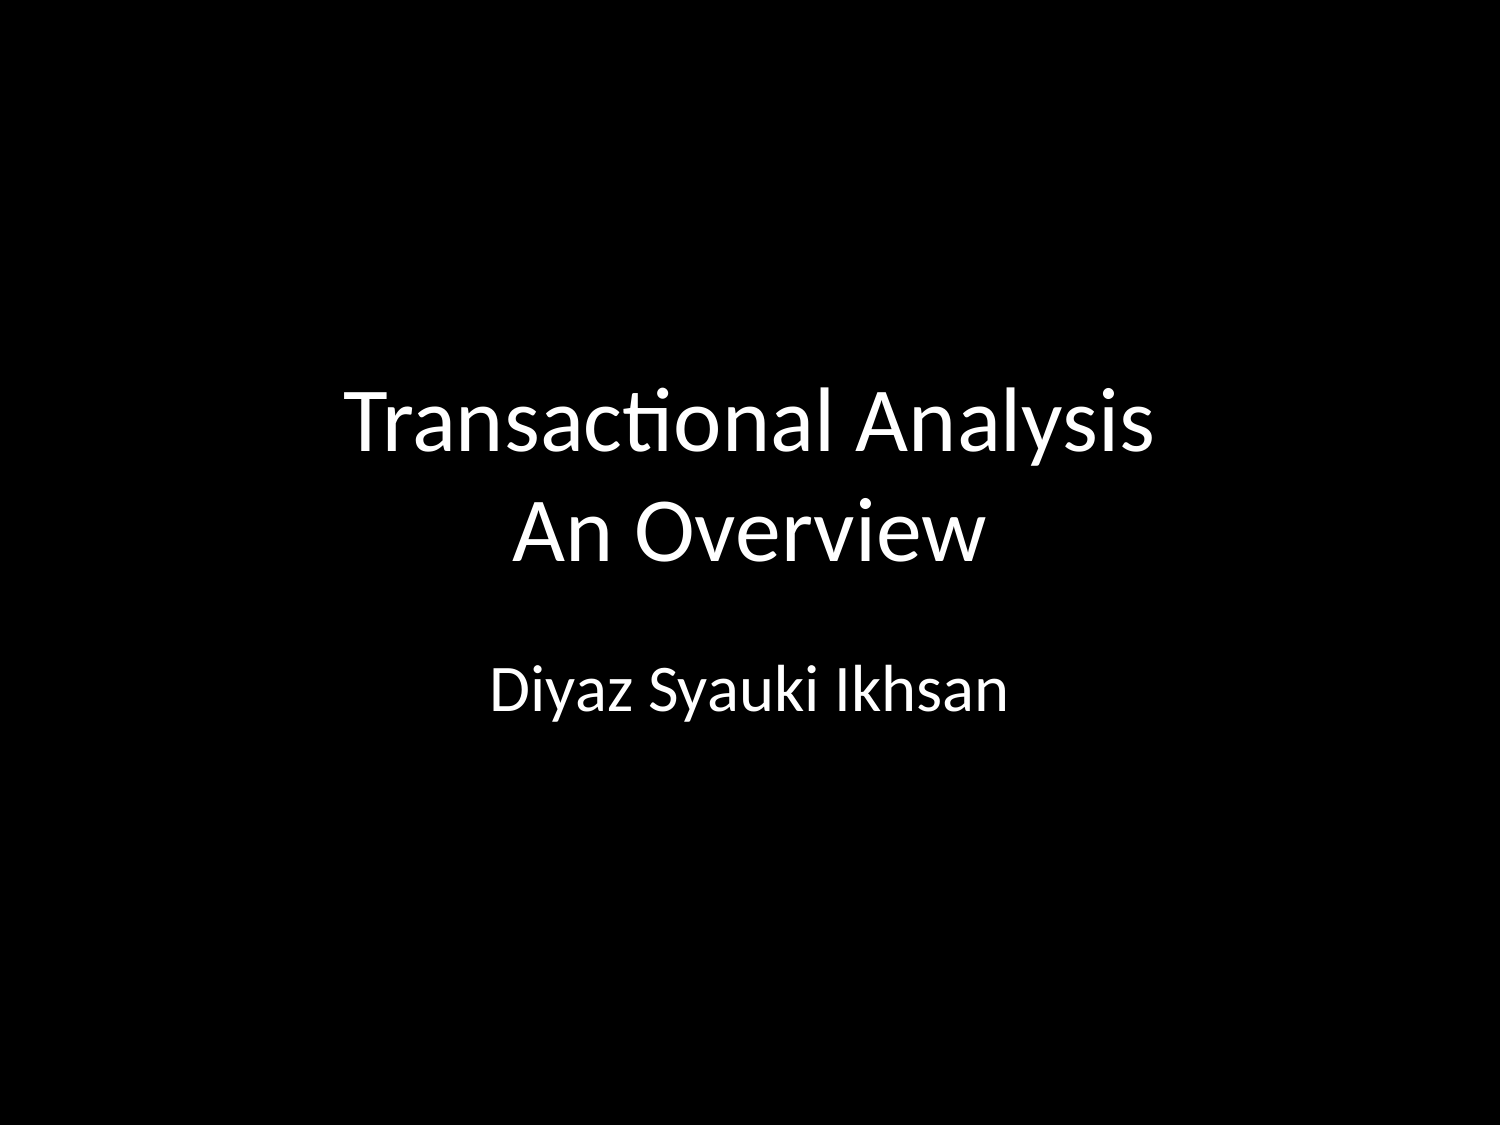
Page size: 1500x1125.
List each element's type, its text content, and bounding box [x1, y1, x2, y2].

title Transactional Analysis An Overview [112, 349, 1388, 591]
subtitle Diyaz Syauki Ikhsan [225, 637, 1275, 925]
